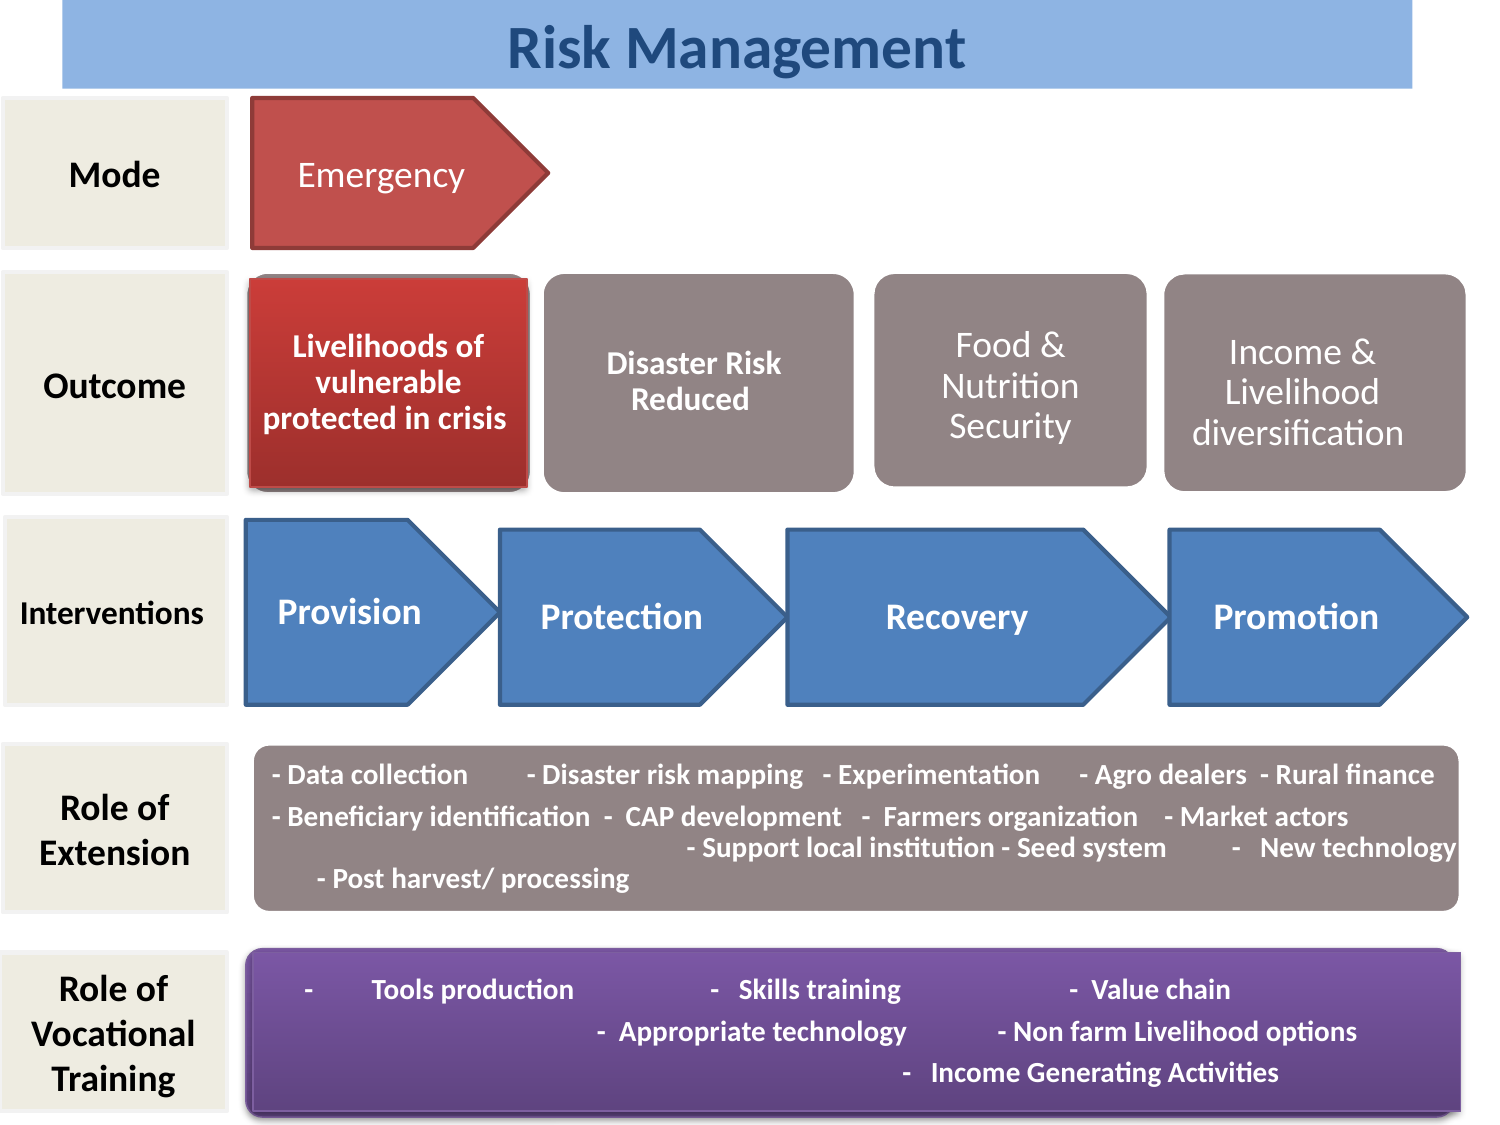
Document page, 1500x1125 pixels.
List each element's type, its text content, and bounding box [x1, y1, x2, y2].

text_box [245, 272, 532, 494]
text_box Promotion [1167, 527, 1470, 707]
text_box Recovery [785, 527, 1167, 707]
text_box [1162, 272, 1468, 494]
text_box Role of Extension [1, 742, 229, 914]
text_box Interventions [3, 515, 229, 707]
text_box Provision [243, 517, 497, 707]
text_box Emergency [250, 95, 551, 251]
text_box Outcome [1, 270, 229, 496]
text_box romotion [1250, 930, 1500, 1125]
text_box Role of Vocational Training [0, 950, 229, 1113]
text_box Protection [497, 527, 785, 707]
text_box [872, 272, 1149, 494]
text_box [245, 948, 1462, 1118]
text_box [252, 743, 1468, 913]
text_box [541, 272, 856, 494]
text_box Mode [1, 96, 229, 250]
title Risk Management [62, 0, 1413, 89]
